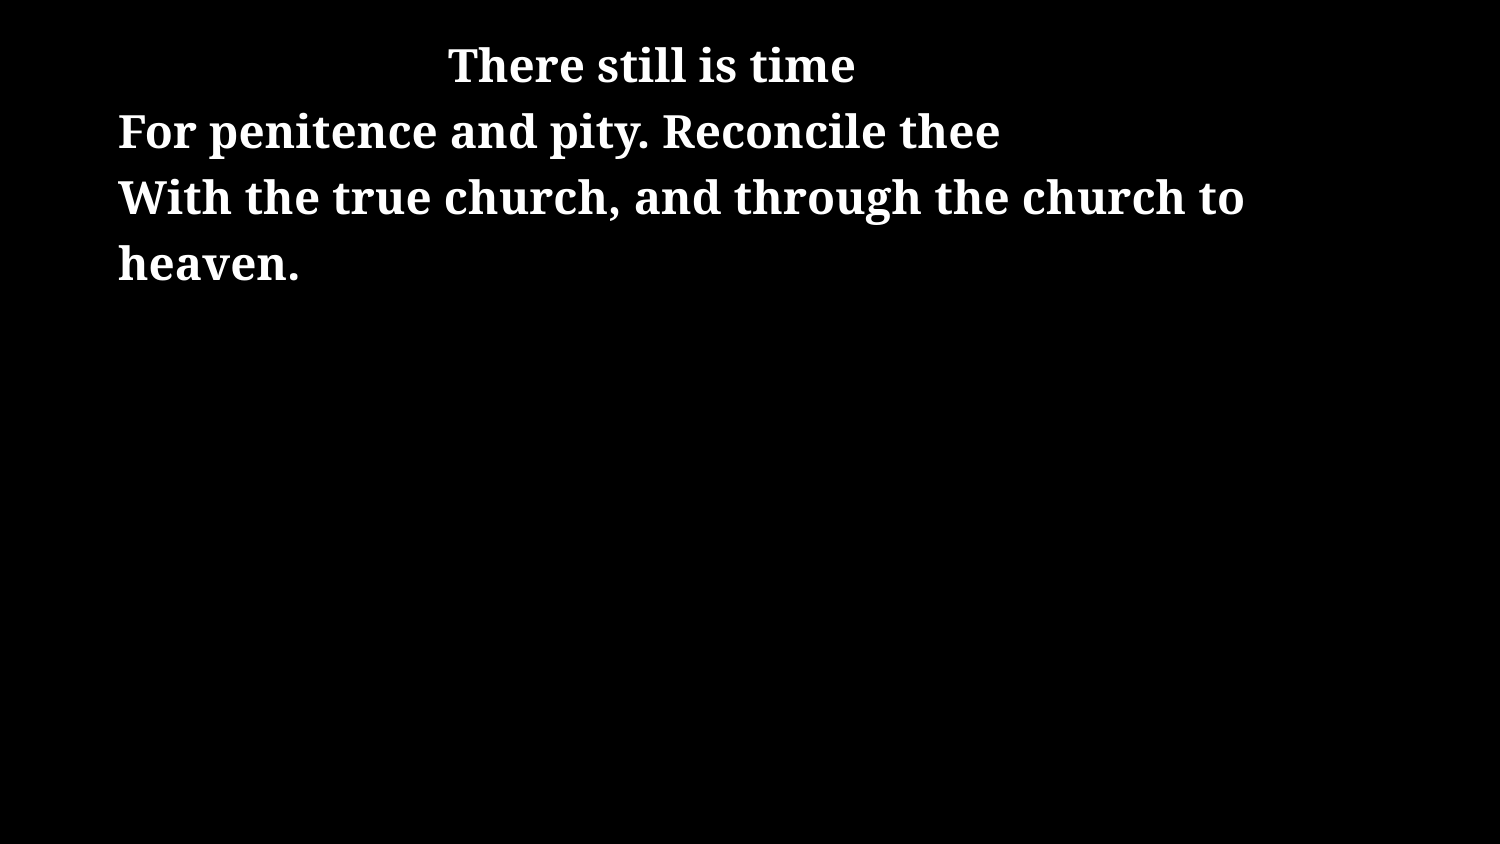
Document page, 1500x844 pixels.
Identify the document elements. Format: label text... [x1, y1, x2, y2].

title There still is time For penitence and pity. Reconcile thee With the true church, and through the church to heaven. [103, 17, 1397, 299]
